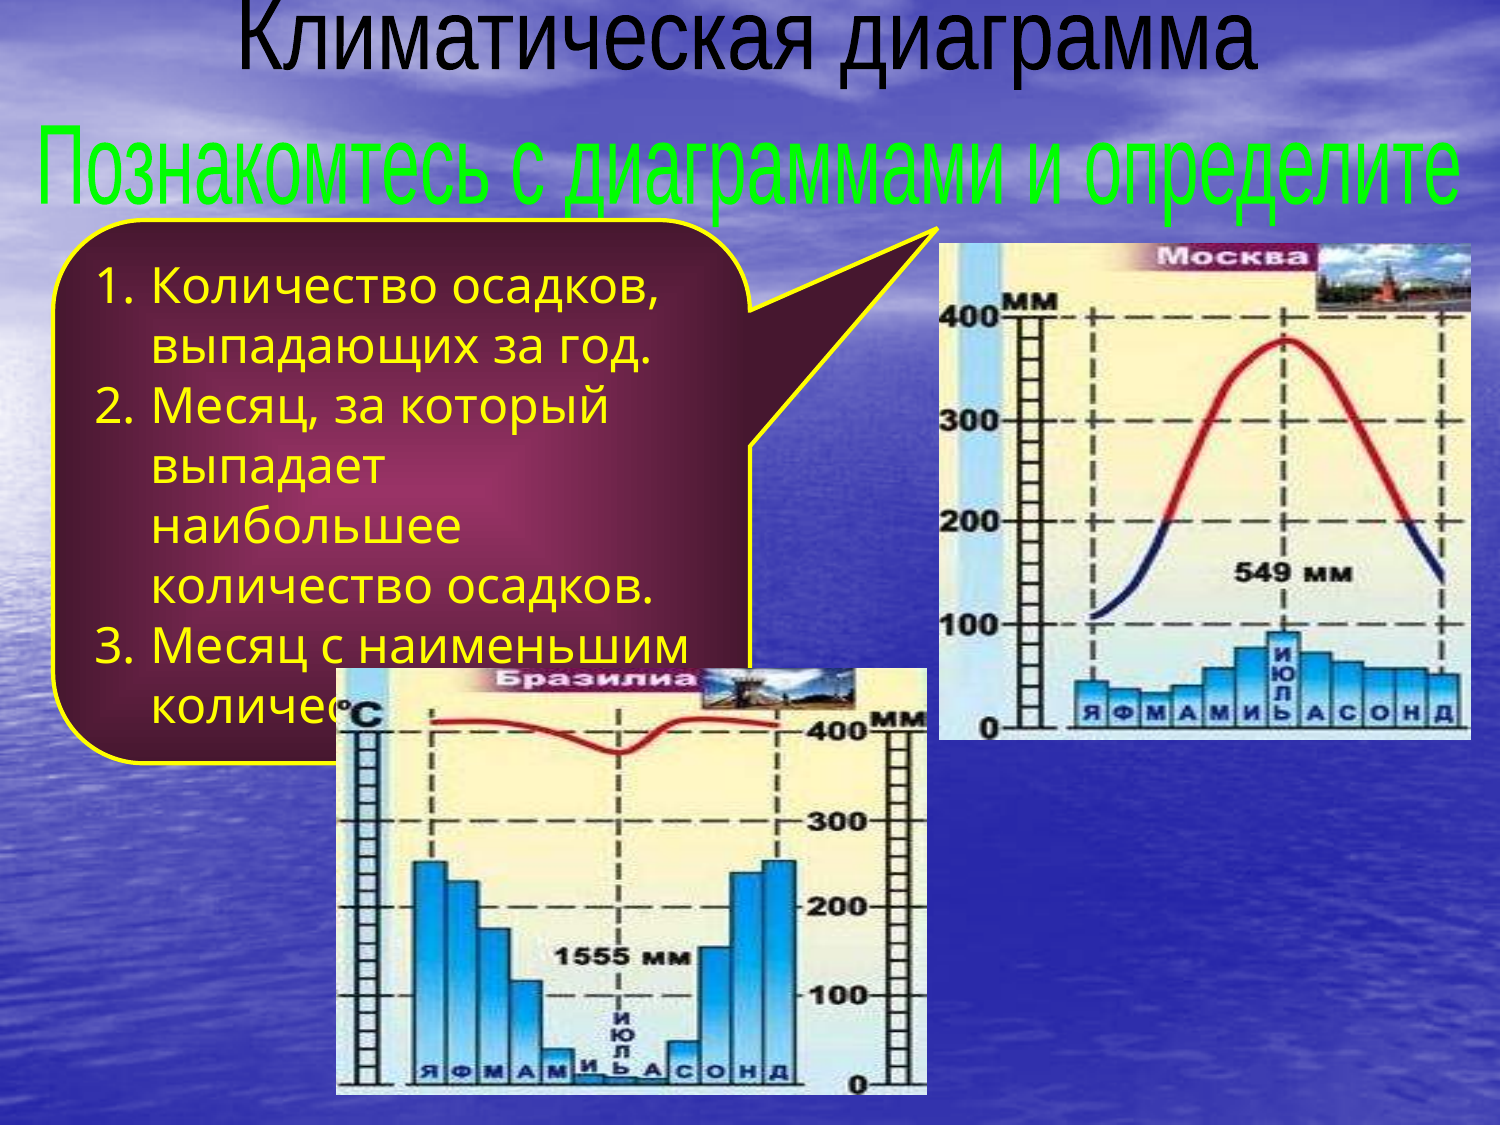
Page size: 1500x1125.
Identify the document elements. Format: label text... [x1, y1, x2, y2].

text_box Количество осадков, выпадающих за год. Месяц, за который выпадает наибольшее количество осадков. Месяц с наименьшим количеством осадков. [53, 220, 938, 764]
picture [938, 243, 1471, 740]
picture [336, 668, 928, 1095]
